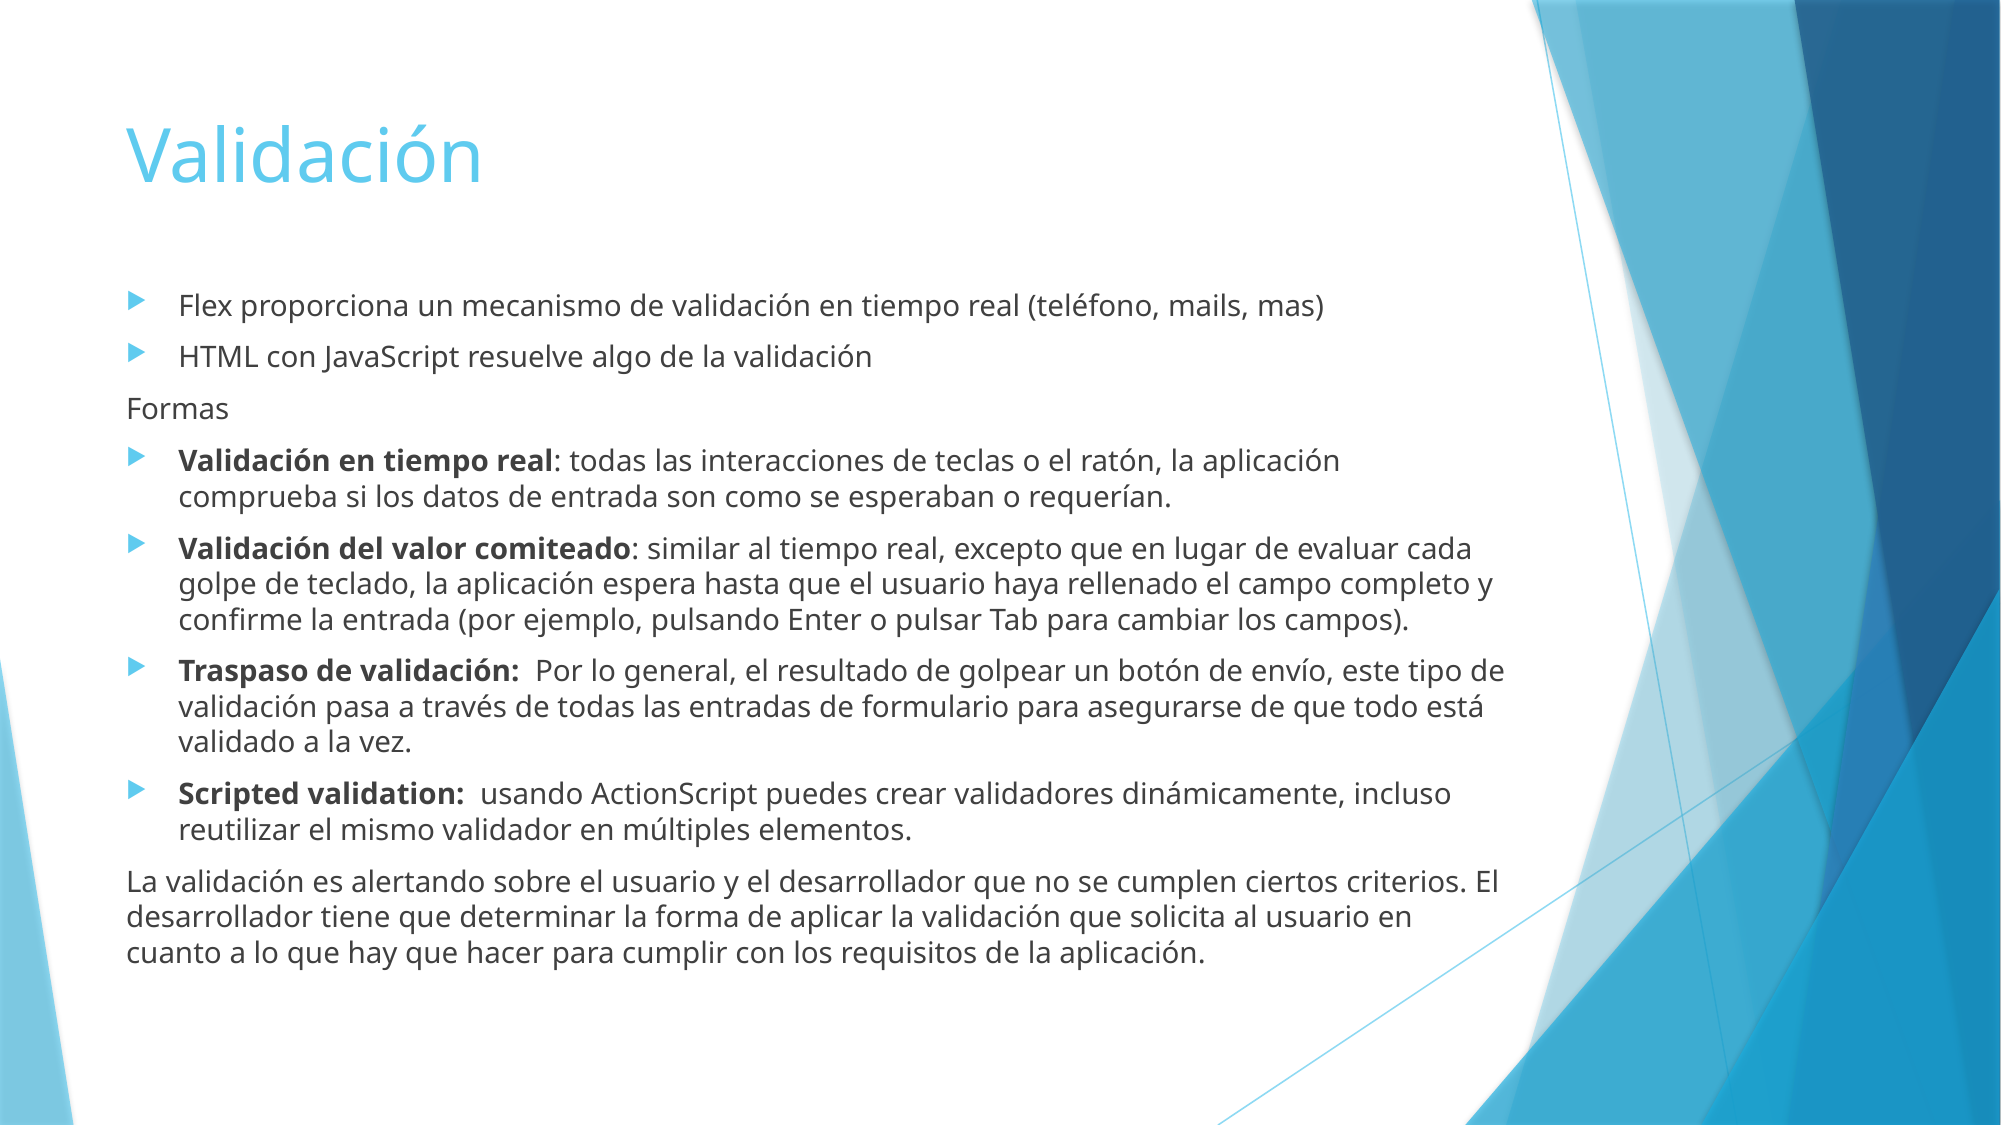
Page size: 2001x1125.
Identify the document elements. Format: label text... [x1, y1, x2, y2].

list Flex proporciona un mecanismo de validación en tiempo real (teléfono, mails, mas) HTML con JavaScript resuelve algo de la validación Formas Validación en tiempo real: todas las interacciones de teclas o el ratón, la aplicación comprueba si los datos de entrada son como se esperaban o requerían. Validación del valor comiteado: similar al tiempo real, excepto que en lugar de evaluar cada golpe de teclado, la aplicación espera hasta que el usuario haya rellenado el campo completo y confirme la entrada (por ejemplo, pulsando Enter o pulsar Tab para cambiar los campos). Traspaso de validación: Por lo general, el resultado de golpear un botón de envío, este tipo de validación pasa a través de todas las entradas de formulario para asegurarse de que todo está validado a la vez. Scripted validation: usando ActionScript puedes crear validadores dinámicamente, incluso reutilizar el mismo validador en múltiples elementos. La validación es alertando sobre el usuario y el desarrollador que no se cumplen ciertos criterios. El desarrollador tiene que determinar la forma de aplicar la validación que solicita al usuario en cuanto a lo que hay que hacer para cumplir con los requisitos de la aplicación. [111, 278, 1522, 991]
title Validación [111, 99, 1522, 278]
